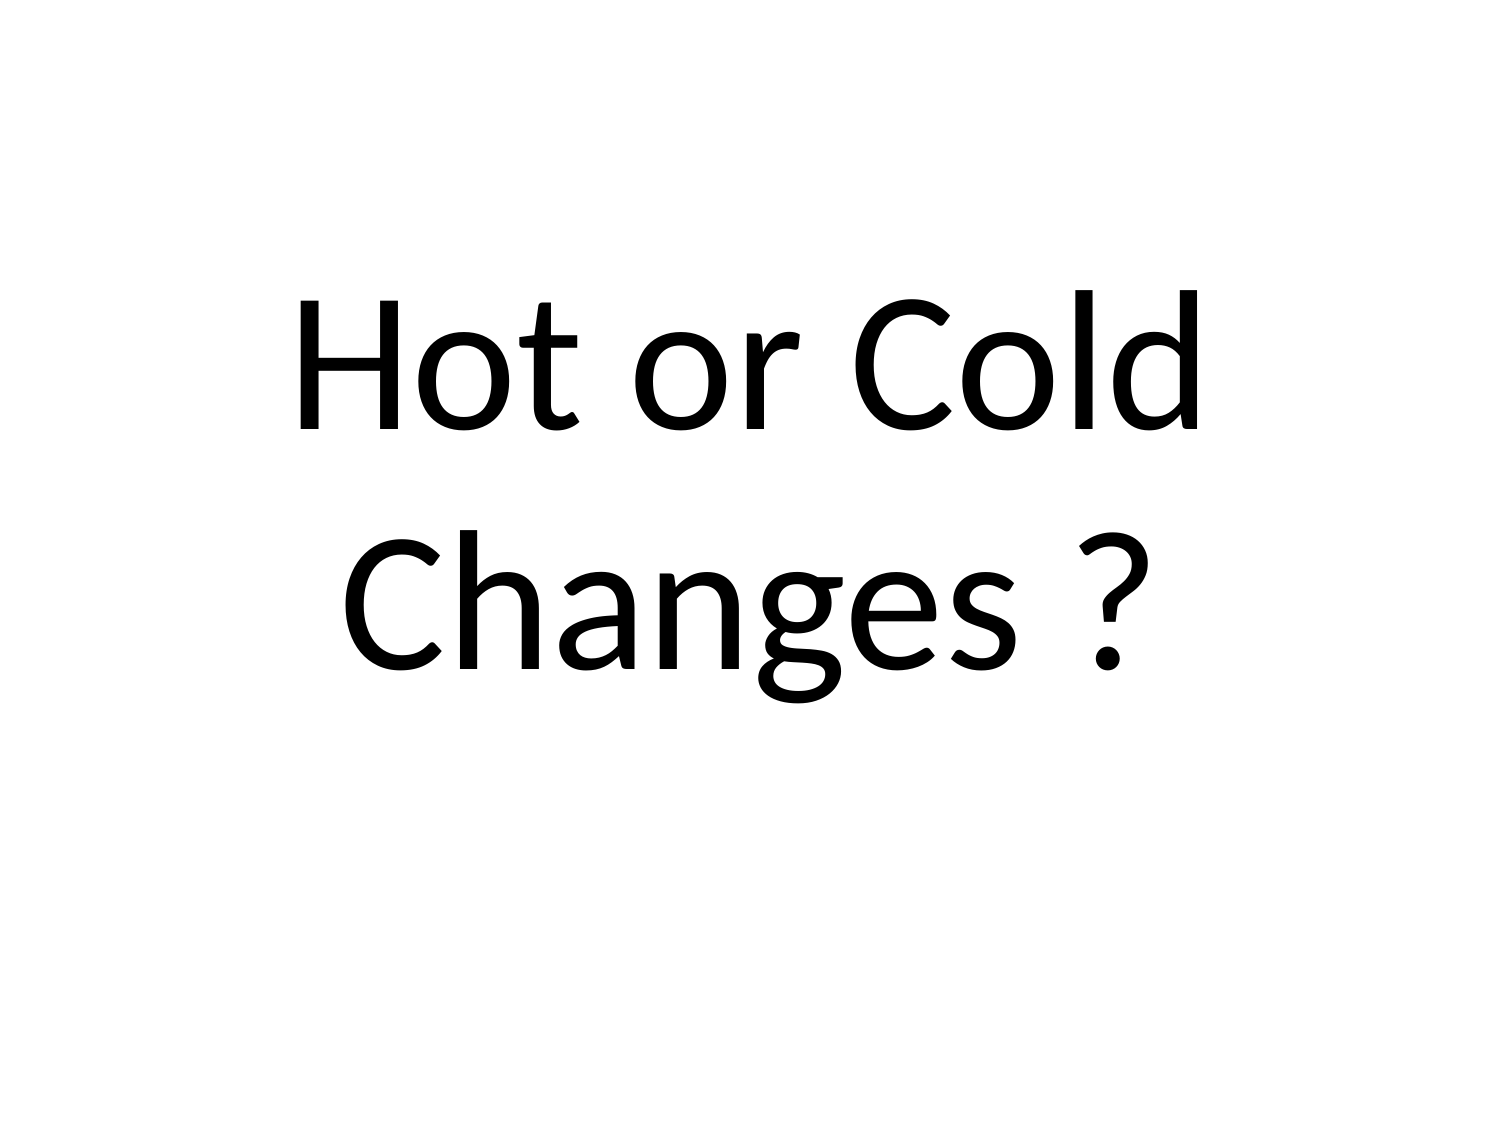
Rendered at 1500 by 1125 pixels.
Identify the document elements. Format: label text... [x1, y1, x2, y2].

title Hot or Cold Changes ? [112, 349, 1388, 591]
